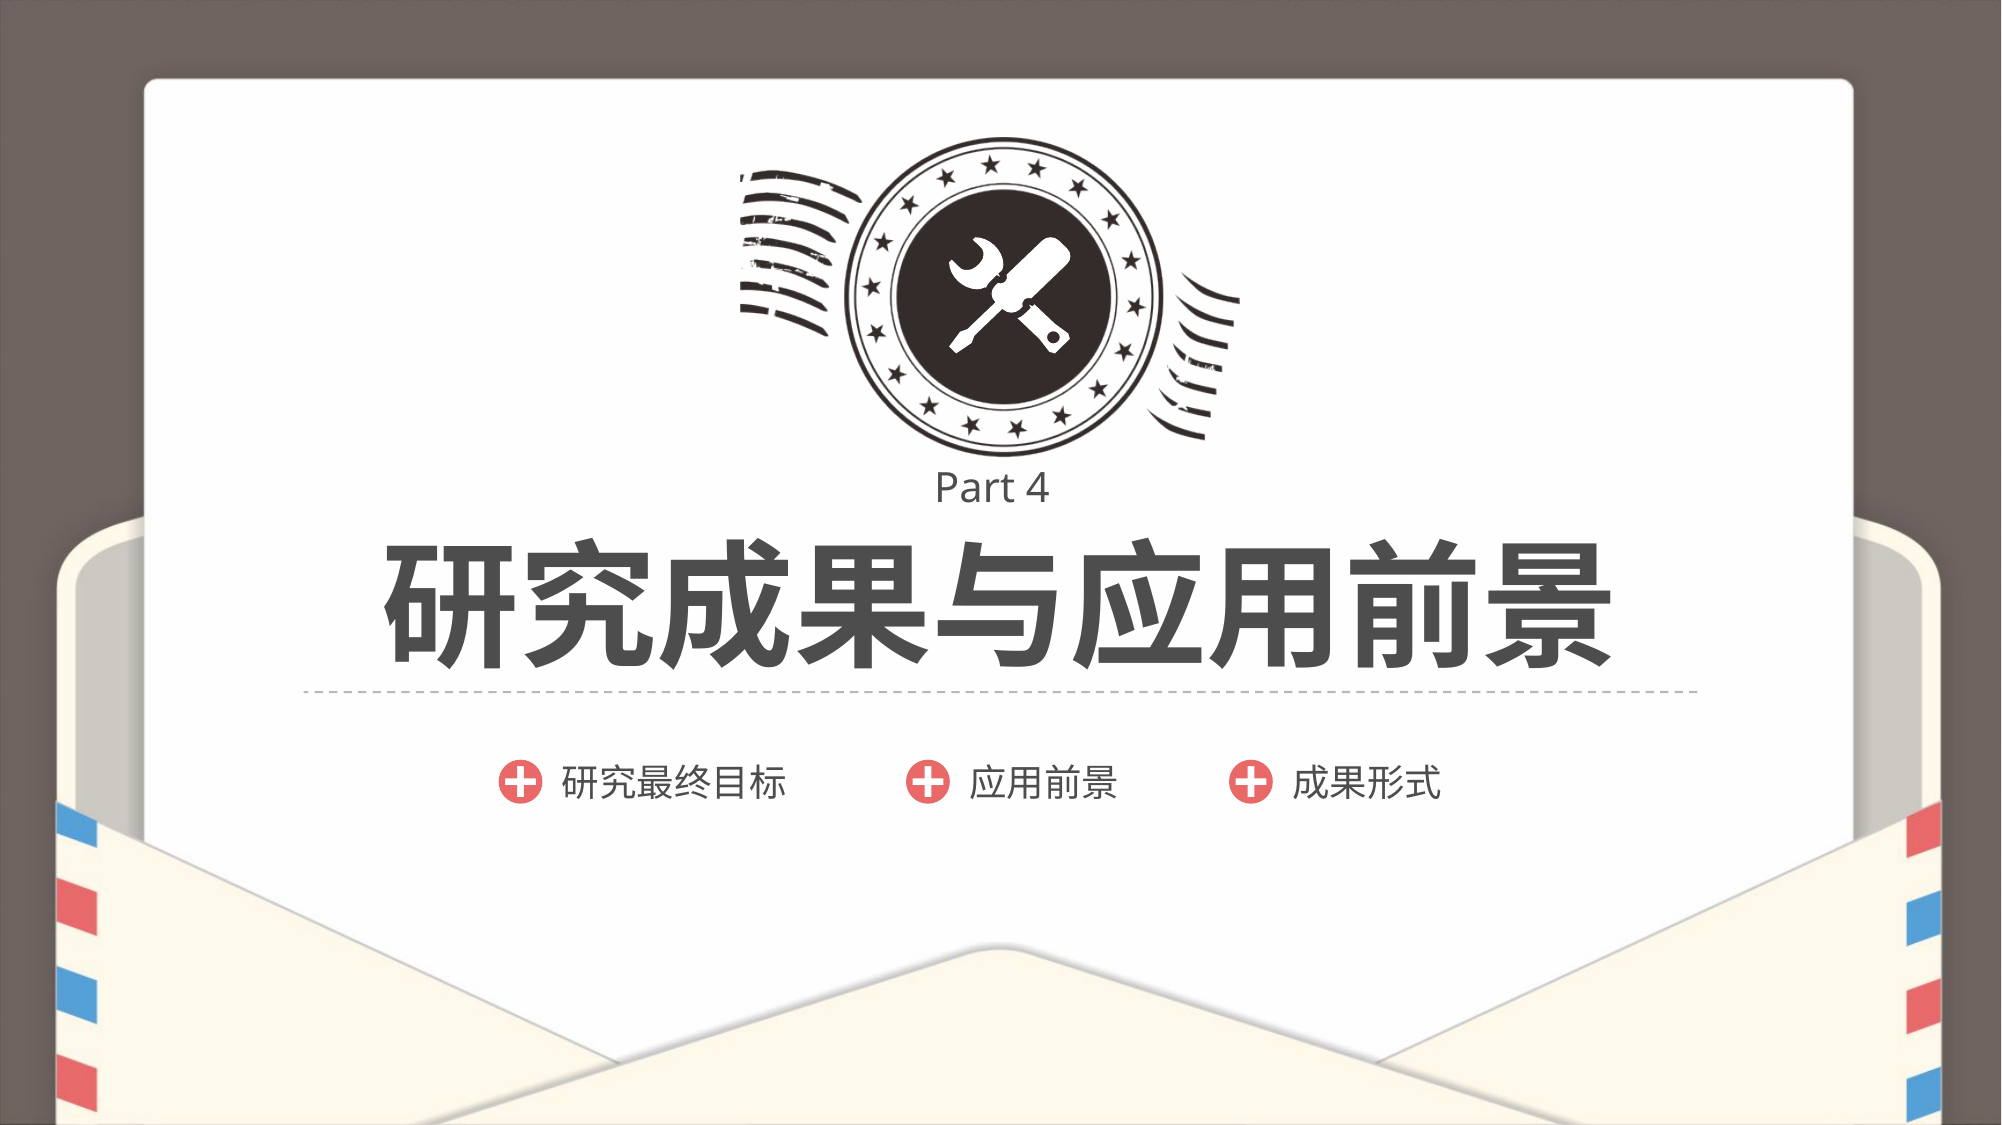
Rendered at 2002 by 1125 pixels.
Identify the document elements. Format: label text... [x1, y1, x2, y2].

text_box [498, 759, 543, 804]
text_box 研究最终目标 [547, 751, 867, 812]
text_box [906, 759, 950, 804]
picture [0, 0, 2002, 1125]
text_box 成果形式 [1277, 751, 1545, 812]
text_box 研究成果与应用前景 [327, 511, 1674, 692]
text_box 应用前景 [954, 751, 1200, 812]
text_box Part 4 [903, 466, 1081, 519]
text_box [1229, 759, 1273, 804]
